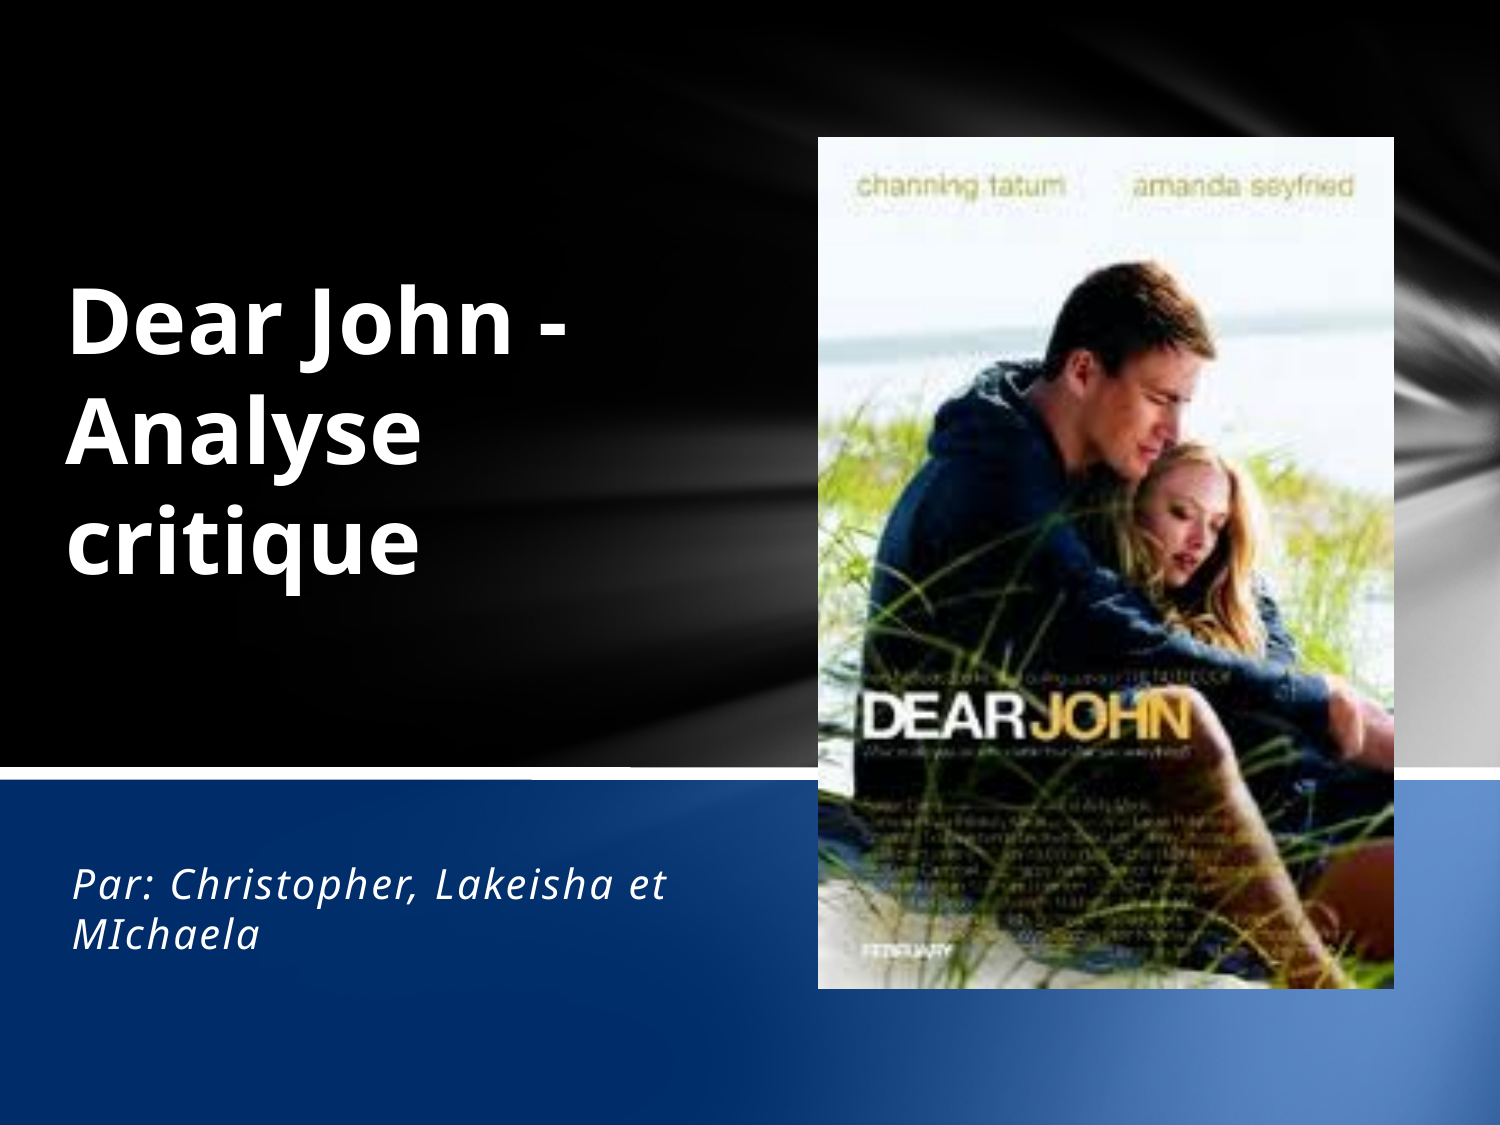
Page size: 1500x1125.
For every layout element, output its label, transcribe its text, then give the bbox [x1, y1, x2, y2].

subtitle Par: Christopher, Lakeisha et MIchaela [56, 849, 807, 1075]
picture [818, 137, 1394, 989]
title Dear John - Analyse critique [50, 125, 813, 601]
